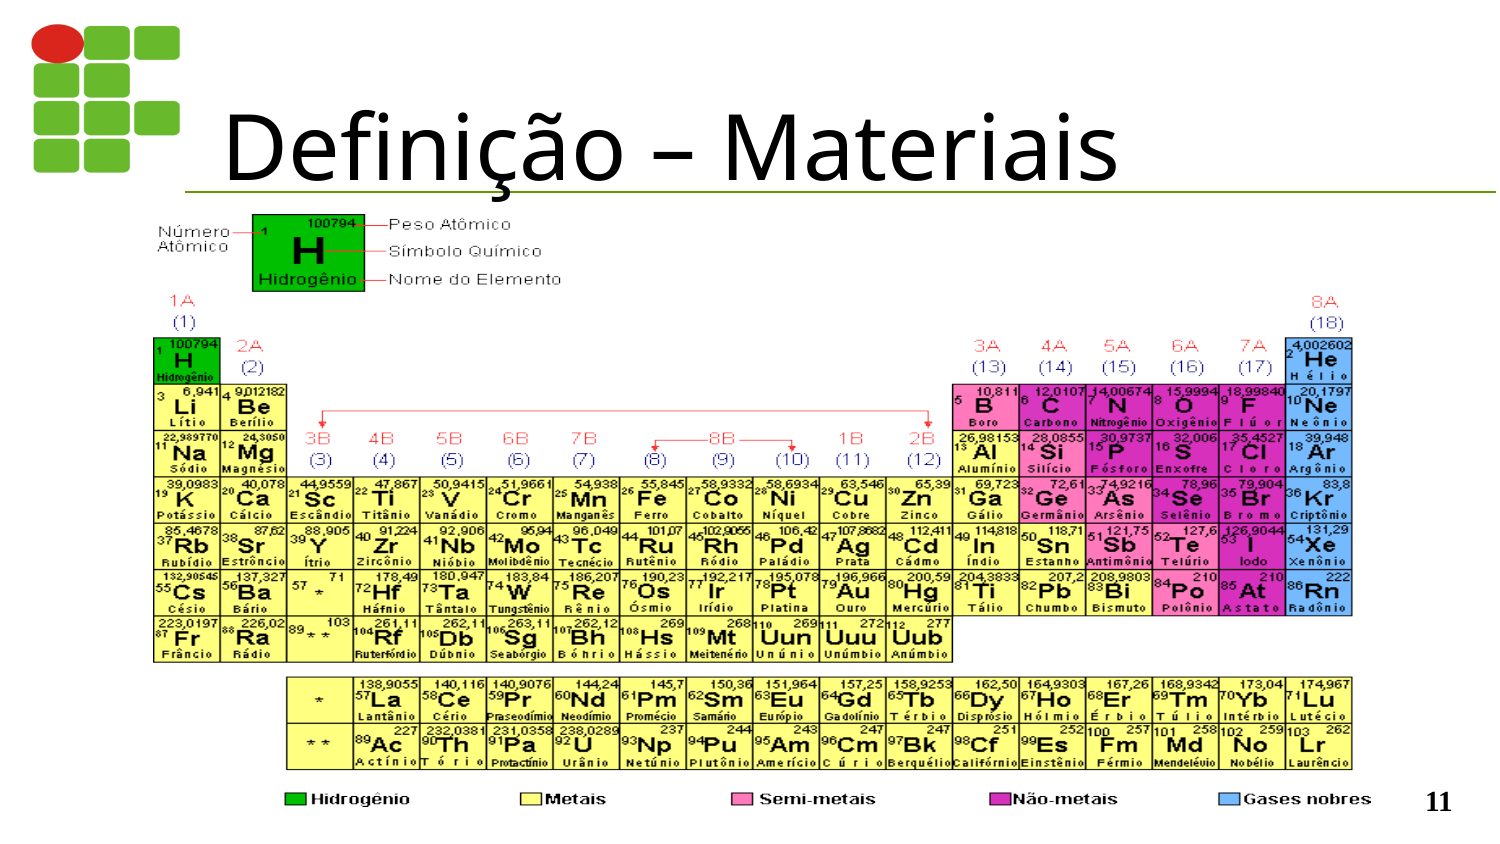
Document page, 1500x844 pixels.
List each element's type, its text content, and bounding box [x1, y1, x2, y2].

picture [29, 23, 182, 174]
text_box ‹#› [1155, 768, 1468, 825]
title Definição – Materiais [206, 26, 1468, 207]
picture [153, 214, 1372, 807]
